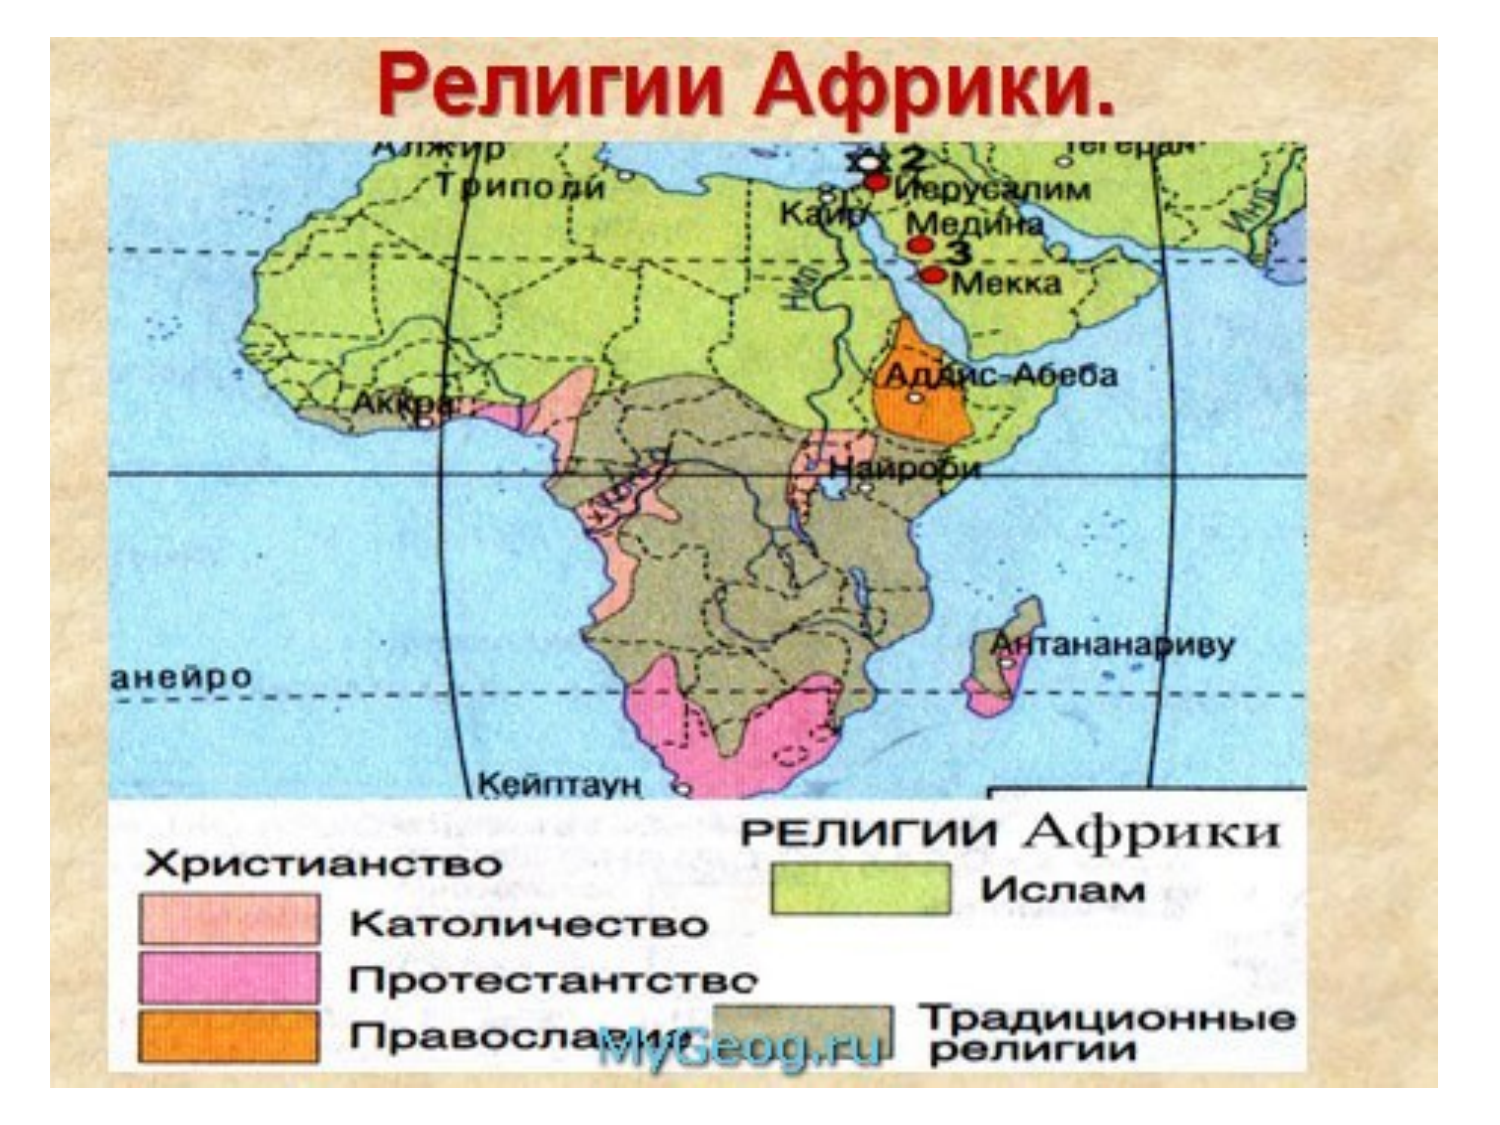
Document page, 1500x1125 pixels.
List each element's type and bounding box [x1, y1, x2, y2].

picture [49, 36, 1439, 1089]
